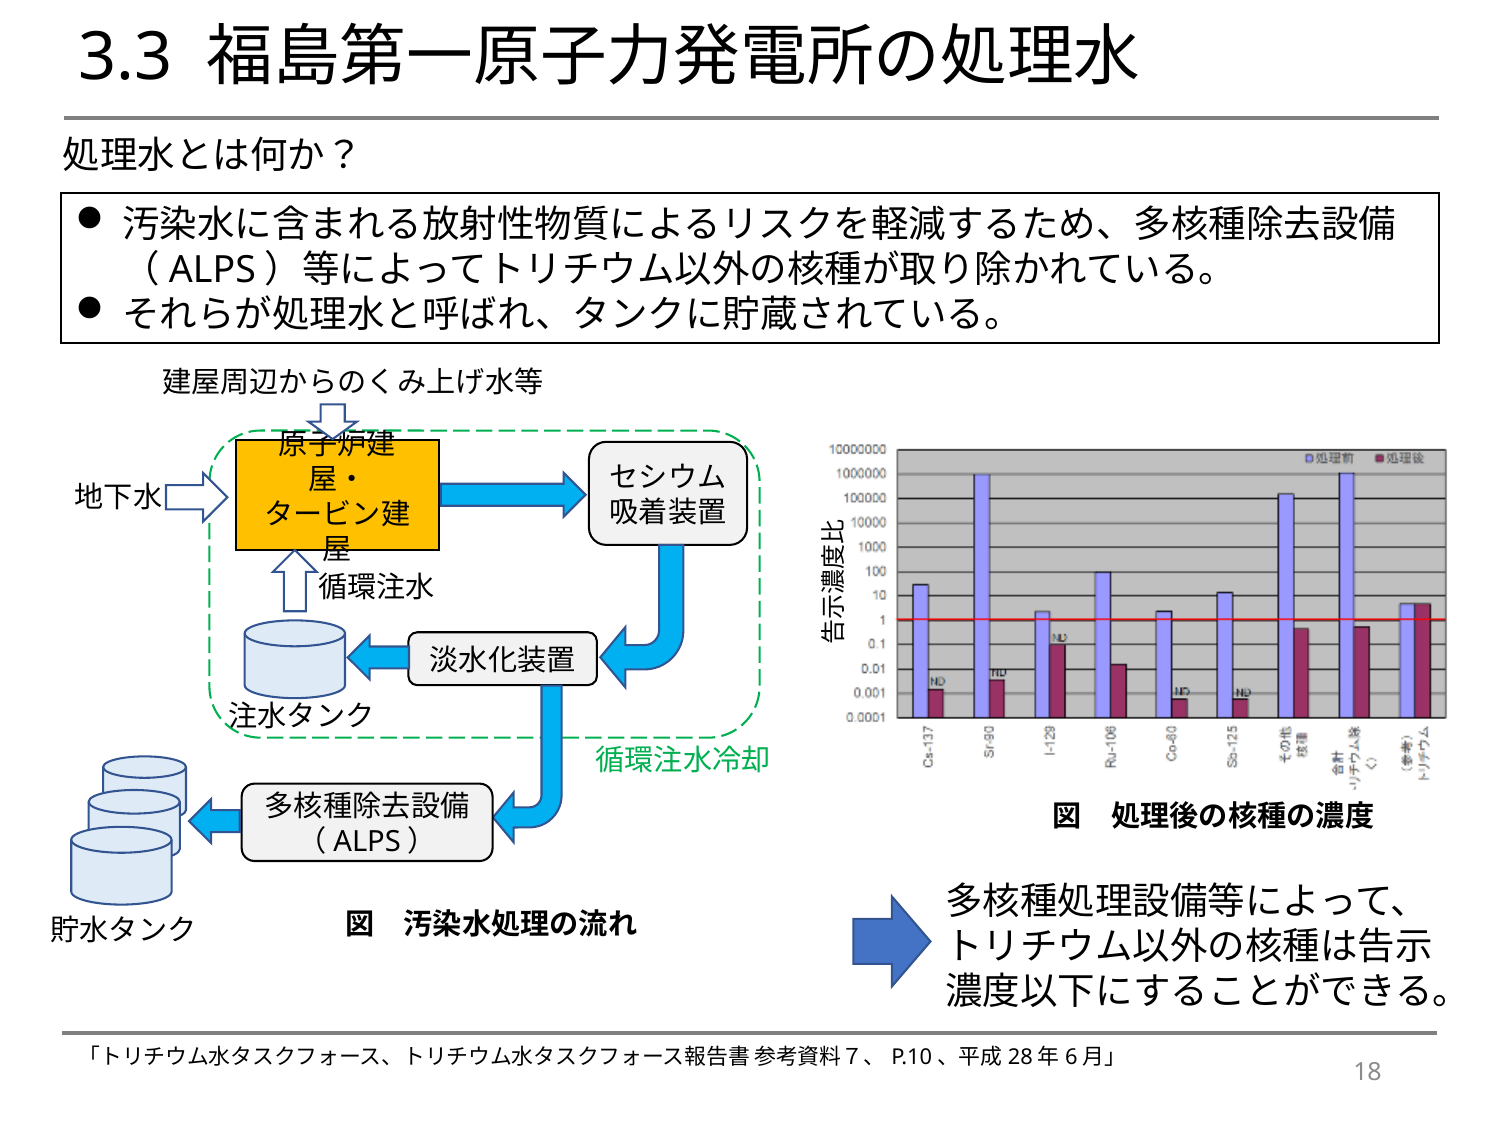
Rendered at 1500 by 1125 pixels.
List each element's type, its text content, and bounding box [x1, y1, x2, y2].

text_box [305, 403, 361, 441]
text_box [243, 619, 347, 689]
text_box [439, 470, 587, 520]
text_box [852, 893, 930, 990]
text_box [102, 755, 188, 817]
text_box 地下水 [60, 470, 178, 521]
text_box [208, 429, 658, 708]
text_box [87, 788, 181, 857]
text_box [598, 543, 685, 691]
text_box 図 汚染水処理の流れ [330, 897, 653, 948]
text_box 循環注水 [303, 560, 451, 611]
text_box 「トリチウム水タスクフォース、トリチウム水タスクフォース報告書 参考資料７、P.10、平成28年6月」 [63, 1035, 1366, 1077]
text_box 注水タンク [213, 689, 390, 740]
text_box 淡水化装置 [407, 631, 598, 687]
text_box [70, 825, 173, 904]
text_box セシウム吸着装置 [587, 440, 749, 546]
text_box 汚染水に含まれる放射性物質によるリスクを軽減するため、多核種除去設備（ALPS）等によってトリチウム以外の核種が取り除かれている。 それらが処理水と呼ばれ、タンクに貯蔵されている。 [60, 192, 1440, 344]
title 3.3 福島第一原子力発電所の処理水 [63, 0, 1500, 116]
text_box 告示濃度比 [810, 504, 820, 660]
text_box 貯水タンク [35, 904, 212, 955]
text_box 建屋周辺からのくみ上げ水等 [147, 356, 559, 406]
picture [820, 440, 1469, 814]
text_box [187, 796, 241, 846]
text_box 多核種除去設備 （ALPS） [240, 782, 494, 863]
text_box [494, 684, 563, 846]
text_box [178, 470, 229, 524]
text_box 原子炉建屋・ タービン建屋 [235, 439, 440, 551]
text_box 多核種処理設備等によって、トリチウム以外の核種は告示濃度以下にすることができる。 [930, 869, 1480, 1020]
text_box [270, 548, 307, 613]
text_box 循環注水冷却 [580, 733, 786, 784]
text_box 図 処理後の核種の濃度 [1037, 814, 1390, 840]
text_box [347, 632, 411, 682]
text_box [336, 429, 761, 739]
slide_number 18 [1059, 1042, 1397, 1103]
text_box 処理水とは何か？ [47, 129, 1423, 207]
